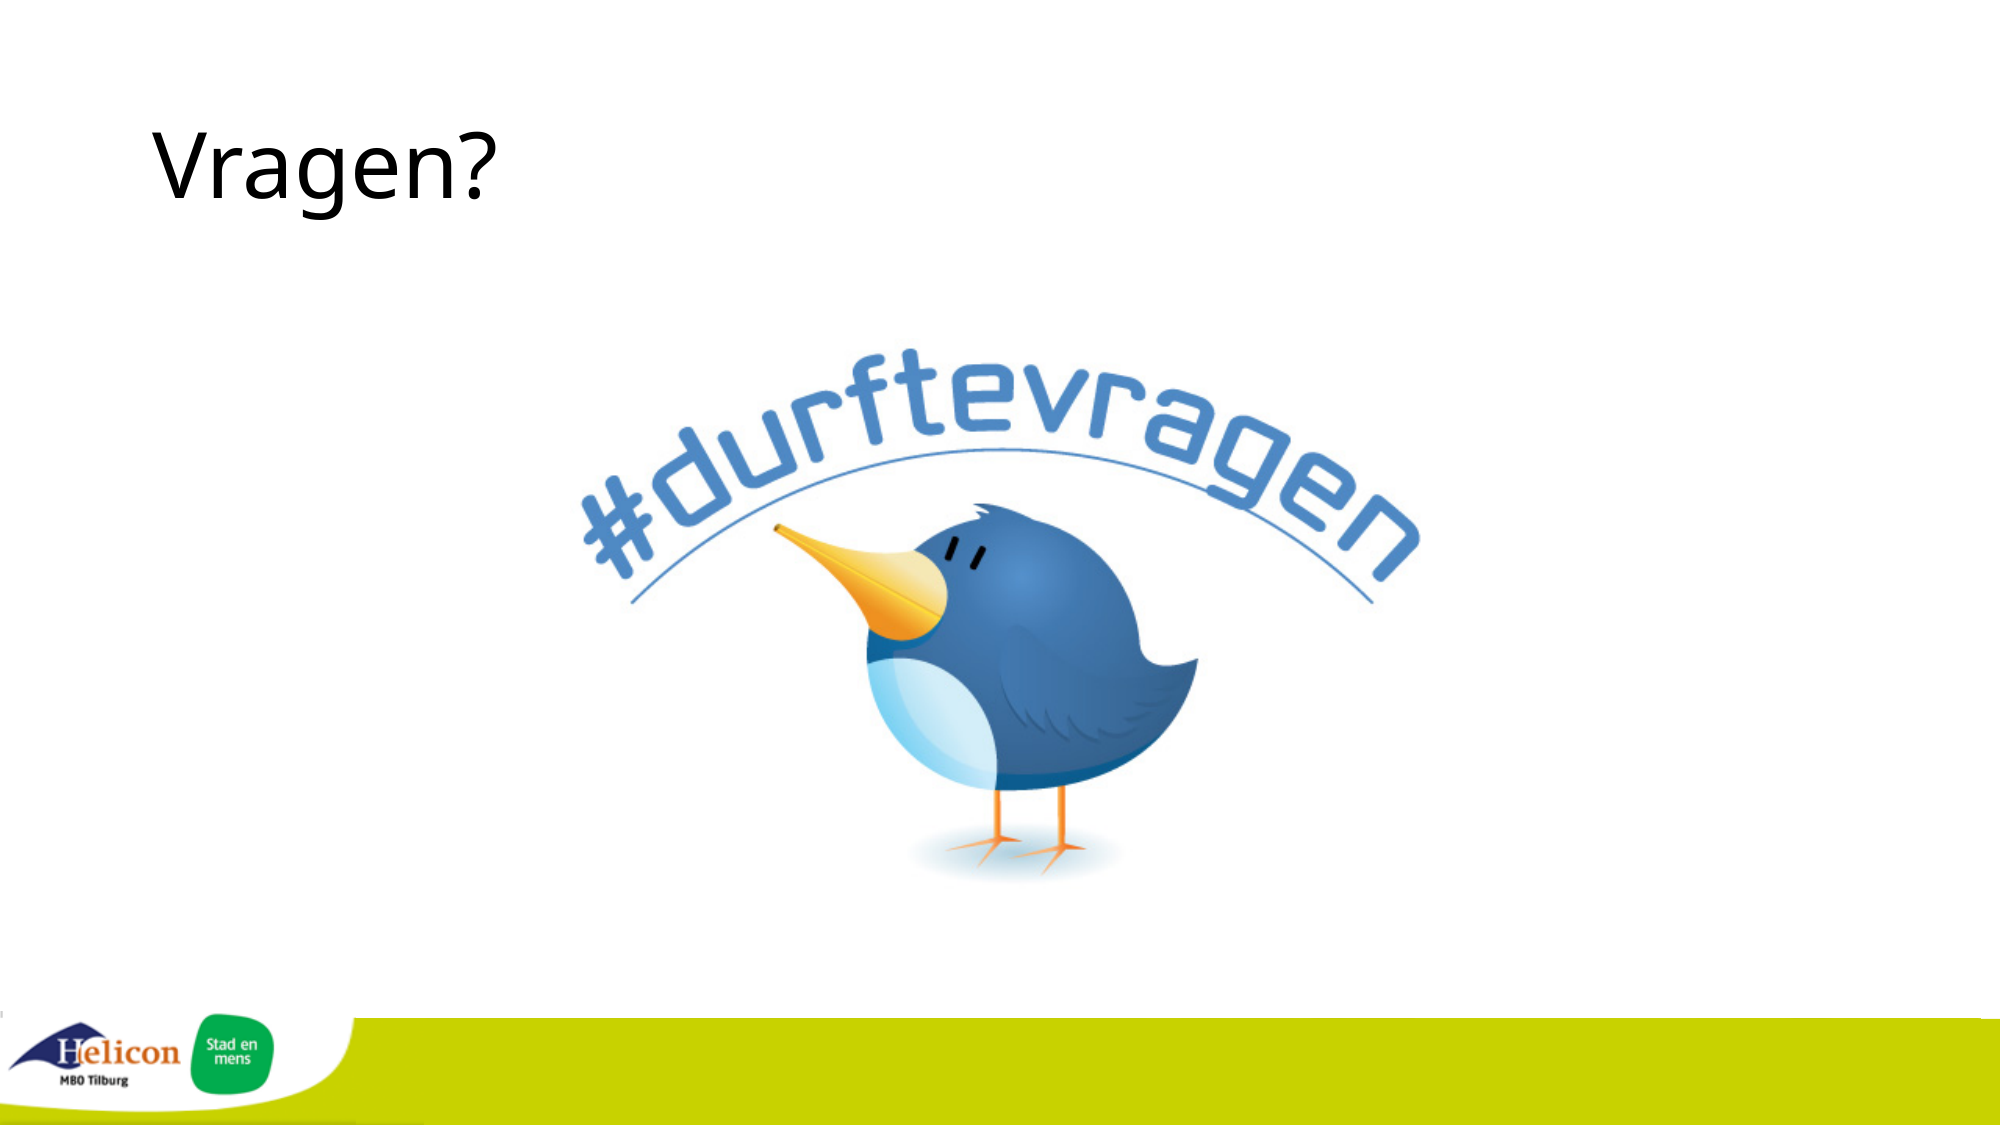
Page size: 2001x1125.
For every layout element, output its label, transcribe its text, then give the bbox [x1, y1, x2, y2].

picture [0, 1011, 424, 1125]
picture [570, 338, 1430, 889]
title Vragen? [137, 59, 1863, 278]
